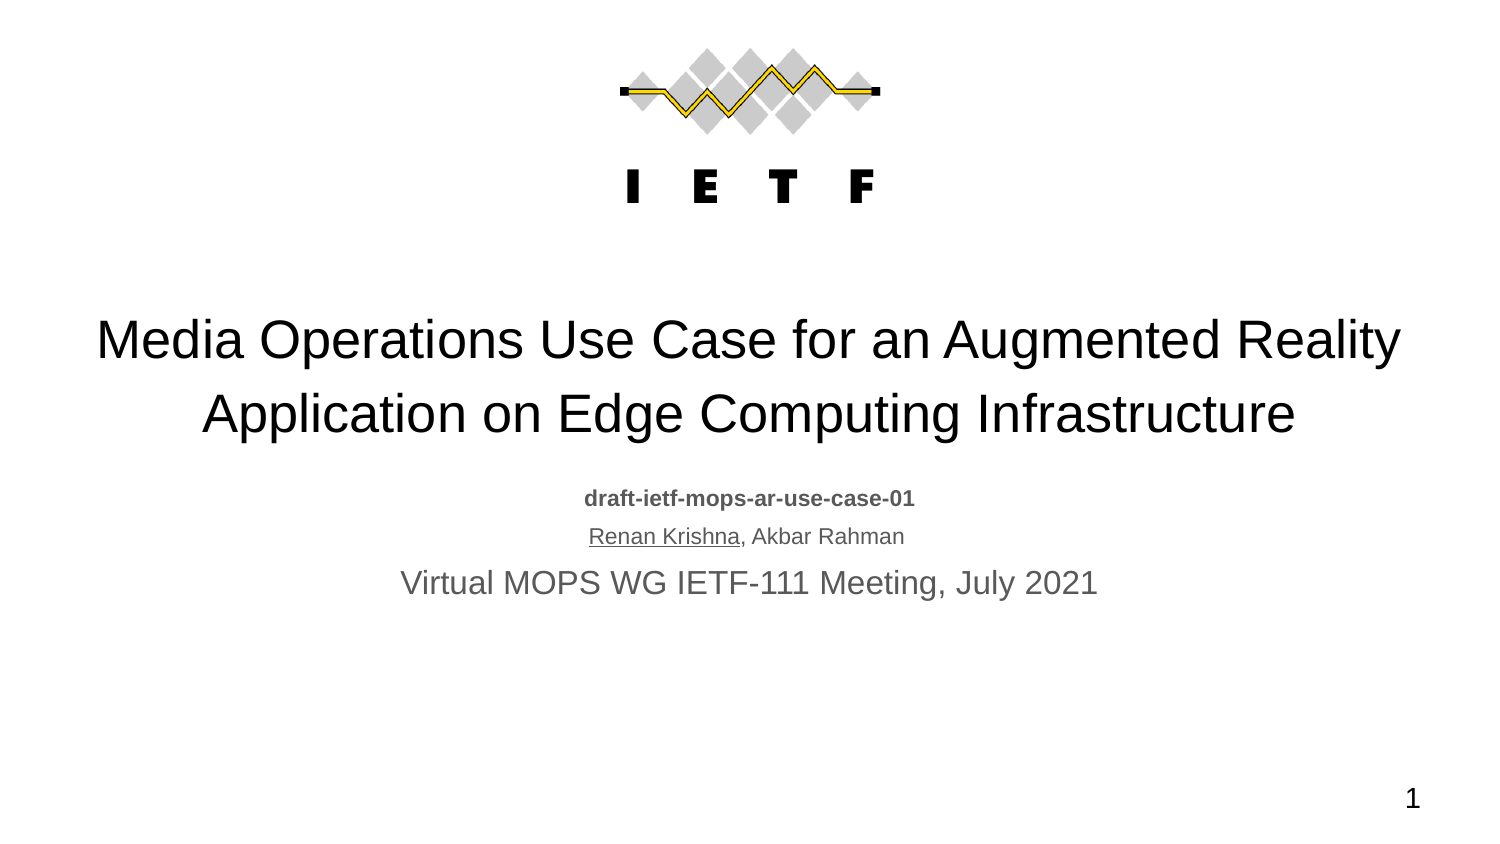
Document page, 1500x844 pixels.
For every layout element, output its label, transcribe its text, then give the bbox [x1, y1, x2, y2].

picture [604, 27, 895, 218]
slide_number 1 [1389, 764, 1480, 830]
title Media Operations Use Case for an Augmented Reality Application on Edge Computing Infrastructure [51, 122, 1449, 459]
subtitle draft-ietf-mops-ar-use-case-01 Renan Krishna, Akbar Rahman Virtual MOPS WG IETF-111 Meeting, July 2021 [51, 464, 1449, 595]
